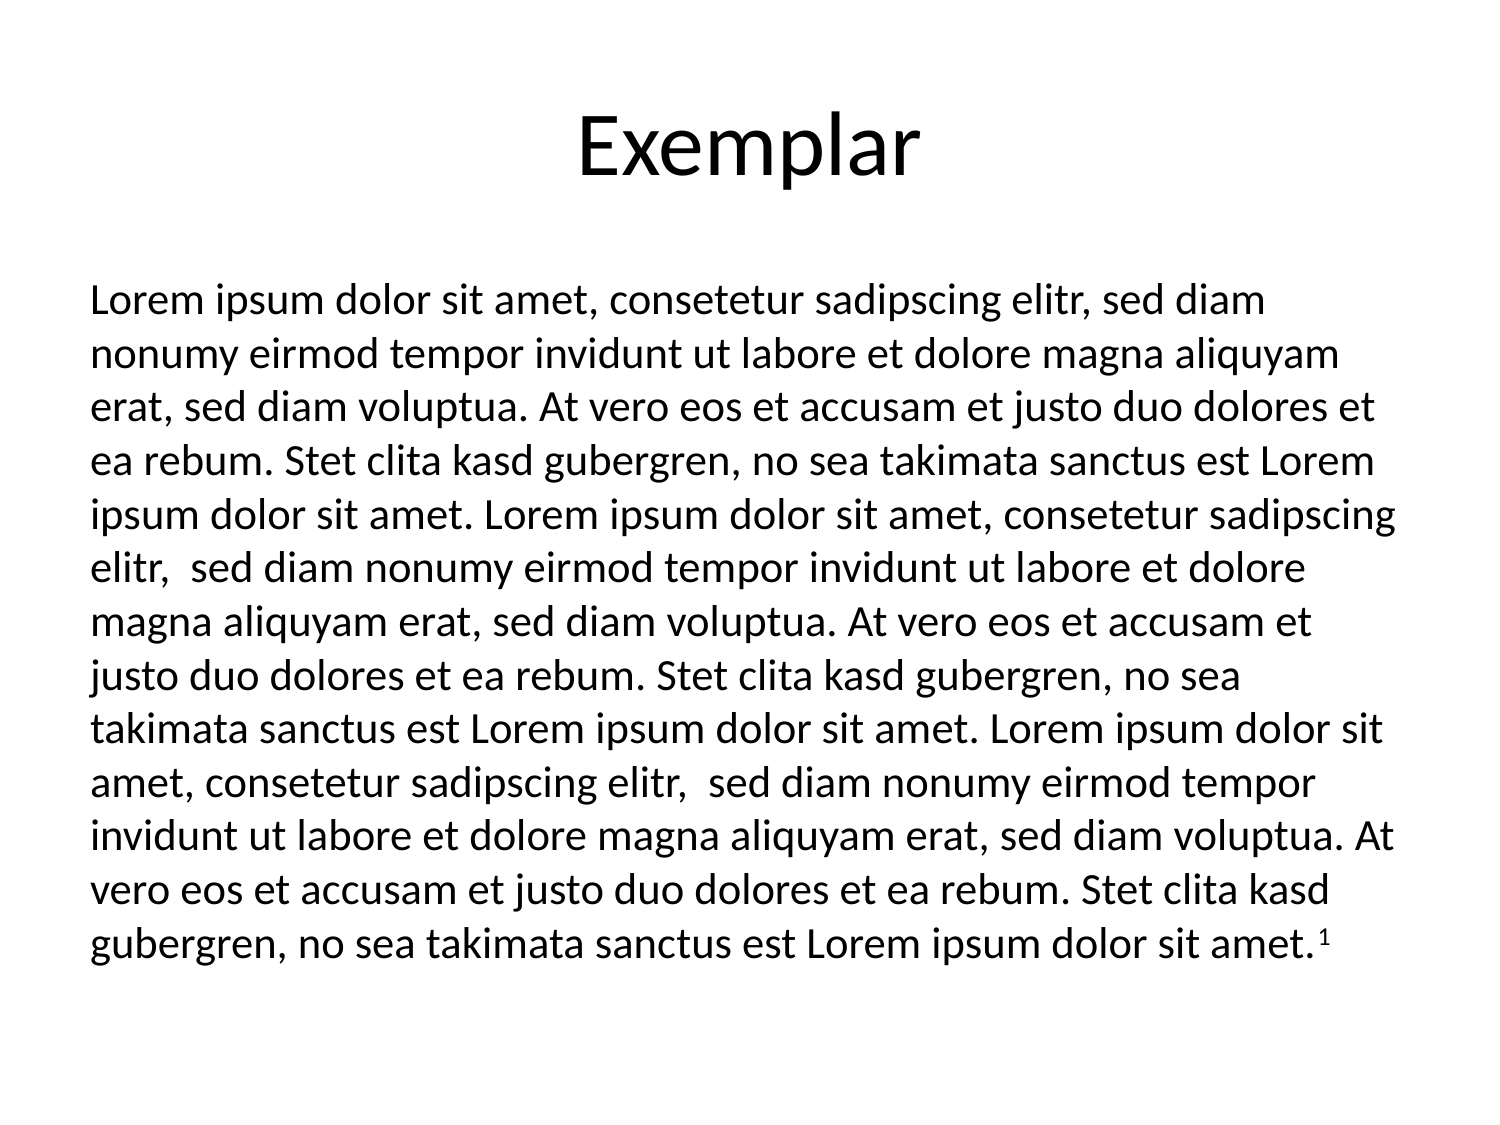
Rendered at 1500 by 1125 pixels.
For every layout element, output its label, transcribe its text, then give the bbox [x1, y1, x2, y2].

title Exemplar [75, 45, 1425, 233]
list Lorem ipsum dolor sit amet, consetetur sadipscing elitr, sed diam nonumy eirmod tempor invidunt ut labore et dolore magna aliquyam erat, sed diam voluptua. At vero eos et accusam et justo duo dolores et ea rebum. Stet clita kasd gubergren, no sea takimata sanctus est Lorem ipsum dolor sit amet. Lorem ipsum dolor sit amet, consetetur sadipscing elitr, sed diam nonumy eirmod tempor invidunt ut labore et dolore magna aliquyam erat, sed diam voluptua. At vero eos et accusam et justo duo dolores et ea rebum. Stet clita kasd gubergren, no sea takimata sanctus est Lorem ipsum dolor sit amet. Lorem ipsum dolor sit amet, consetetur sadipscing elitr, sed diam nonumy eirmod tempor invidunt ut labore et dolore magna aliquyam erat, sed diam voluptua. At vero eos et accusam et justo duo dolores et ea rebum. Stet clita kasd gubergren, no sea takimata sanctus est Lorem ipsum dolor sit amet.1 [75, 262, 1425, 1005]
